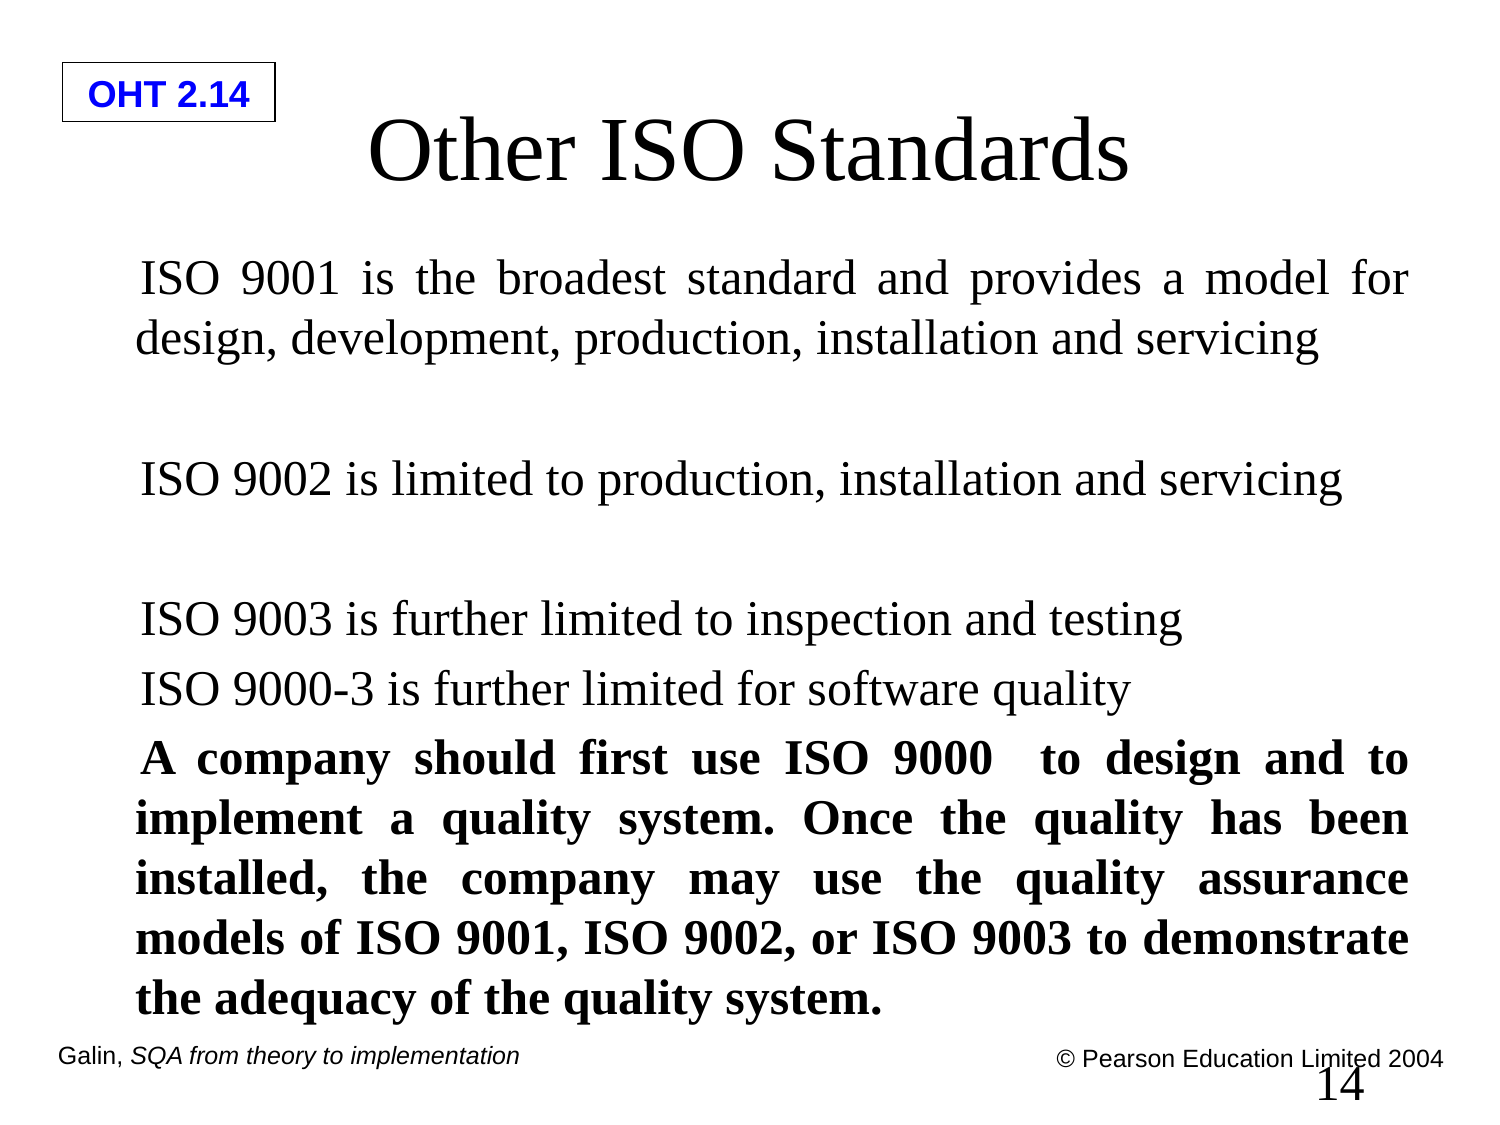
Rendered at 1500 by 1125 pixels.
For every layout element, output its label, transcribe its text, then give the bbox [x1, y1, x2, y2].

slide_number 14 [1299, 1042, 1425, 1103]
list ISO 9001 is the broadest standard and provides a model for design, development, production, installation and servicing ISO 9002 is limited to production, installation and servicing ISO 9003 is further limited to inspection and testing ISO 9000-3 is further limited for software quality A company should first use ISO 9000 to design and to implement a quality system. Once the quality has been installed, the company may use the quality assurance models of ISO 9001, ISO 9002, or ISO 9003 to demonstrate the adequacy of the quality system. [74, 237, 1426, 1088]
title Other ISO Standards [74, 49, 1426, 237]
